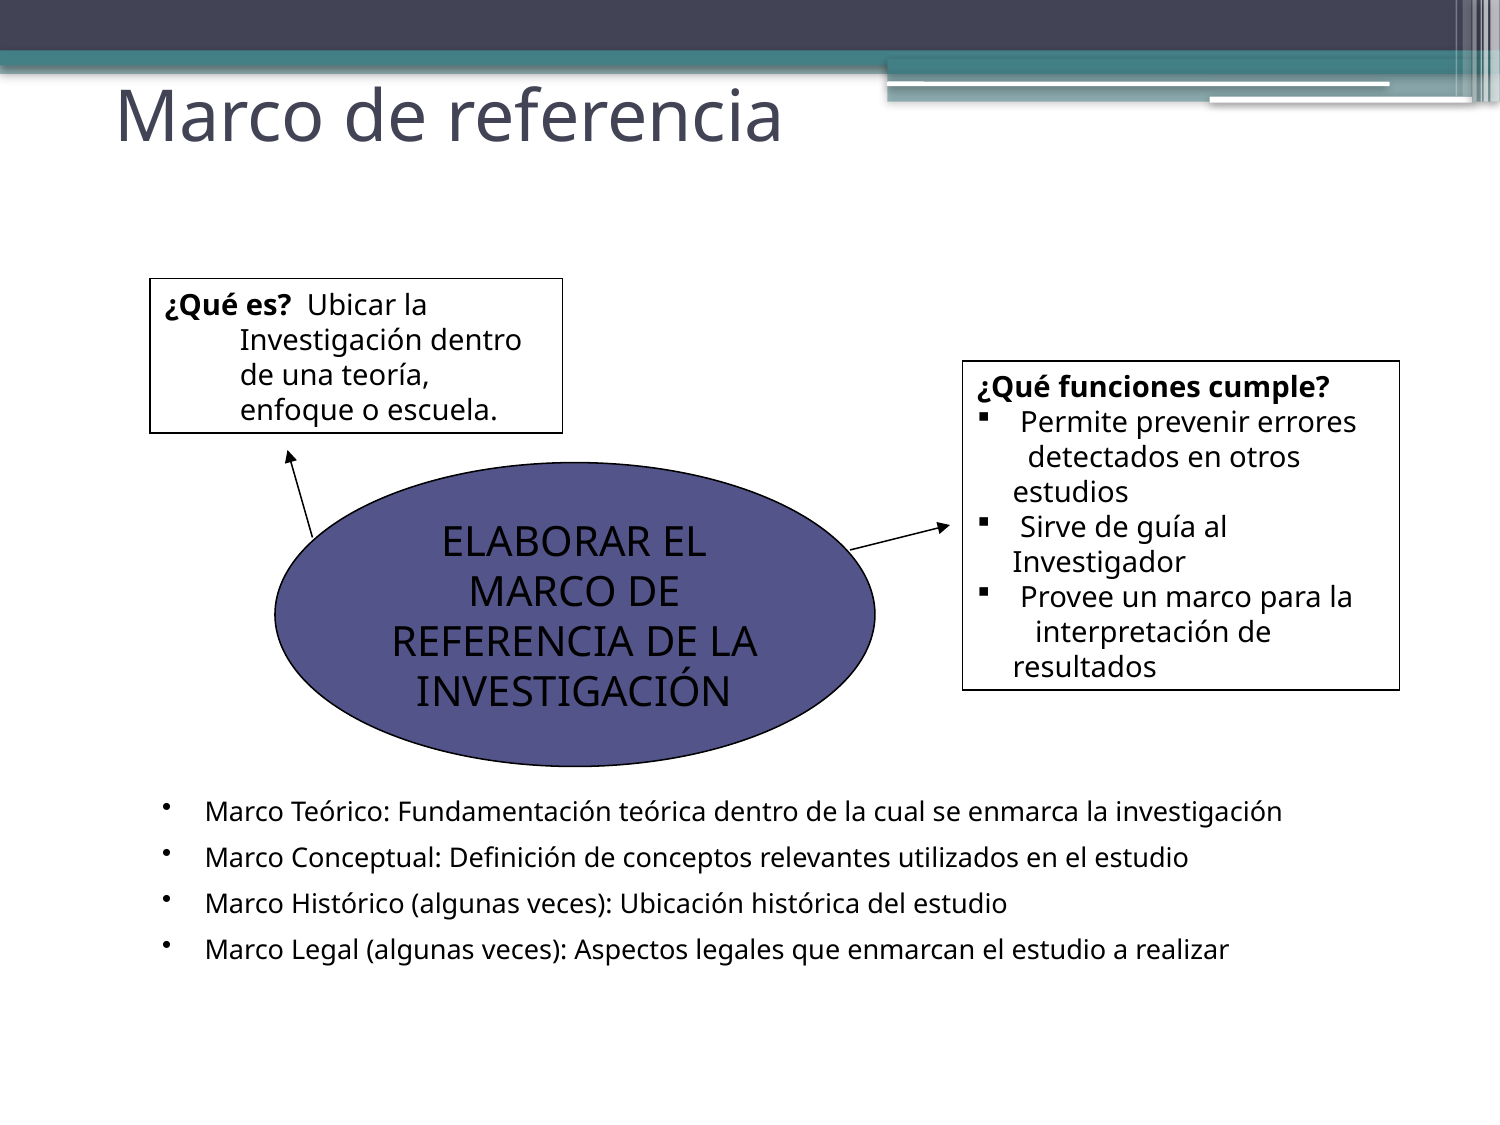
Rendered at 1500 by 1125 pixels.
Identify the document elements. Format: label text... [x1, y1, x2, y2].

text_box ¿Qué es? Ubicar la Investigación dentro de una teoría, enfoque o escuela. [150, 278, 563, 434]
text_box [849, 521, 950, 551]
text_box ¿Qué funciones cumple? Permite prevenir errores detectados en otros estudios Sirve de guía al Investigador Provee un marco para la interpretación de resultados [962, 360, 1400, 691]
text_box ELABORAR EL MARCO DE REFERENCIA DE LA INVESTIGACIÓN [274, 462, 875, 767]
text_box [284, 450, 313, 538]
text_box Marco Teórico: Fundamentación teórica dentro de la cual se enmarca la investigación Marco Conceptual: Definición de conceptos relevantes utilizados en el estudio Marco Histórico (algunas veces): Ubicación histórica del estudio Marco Legal (algunas veces): Aspectos legales que enmarcan el estudio a realizar [147, 786, 1483, 973]
title Marco de referencia [99, 62, 1375, 250]
